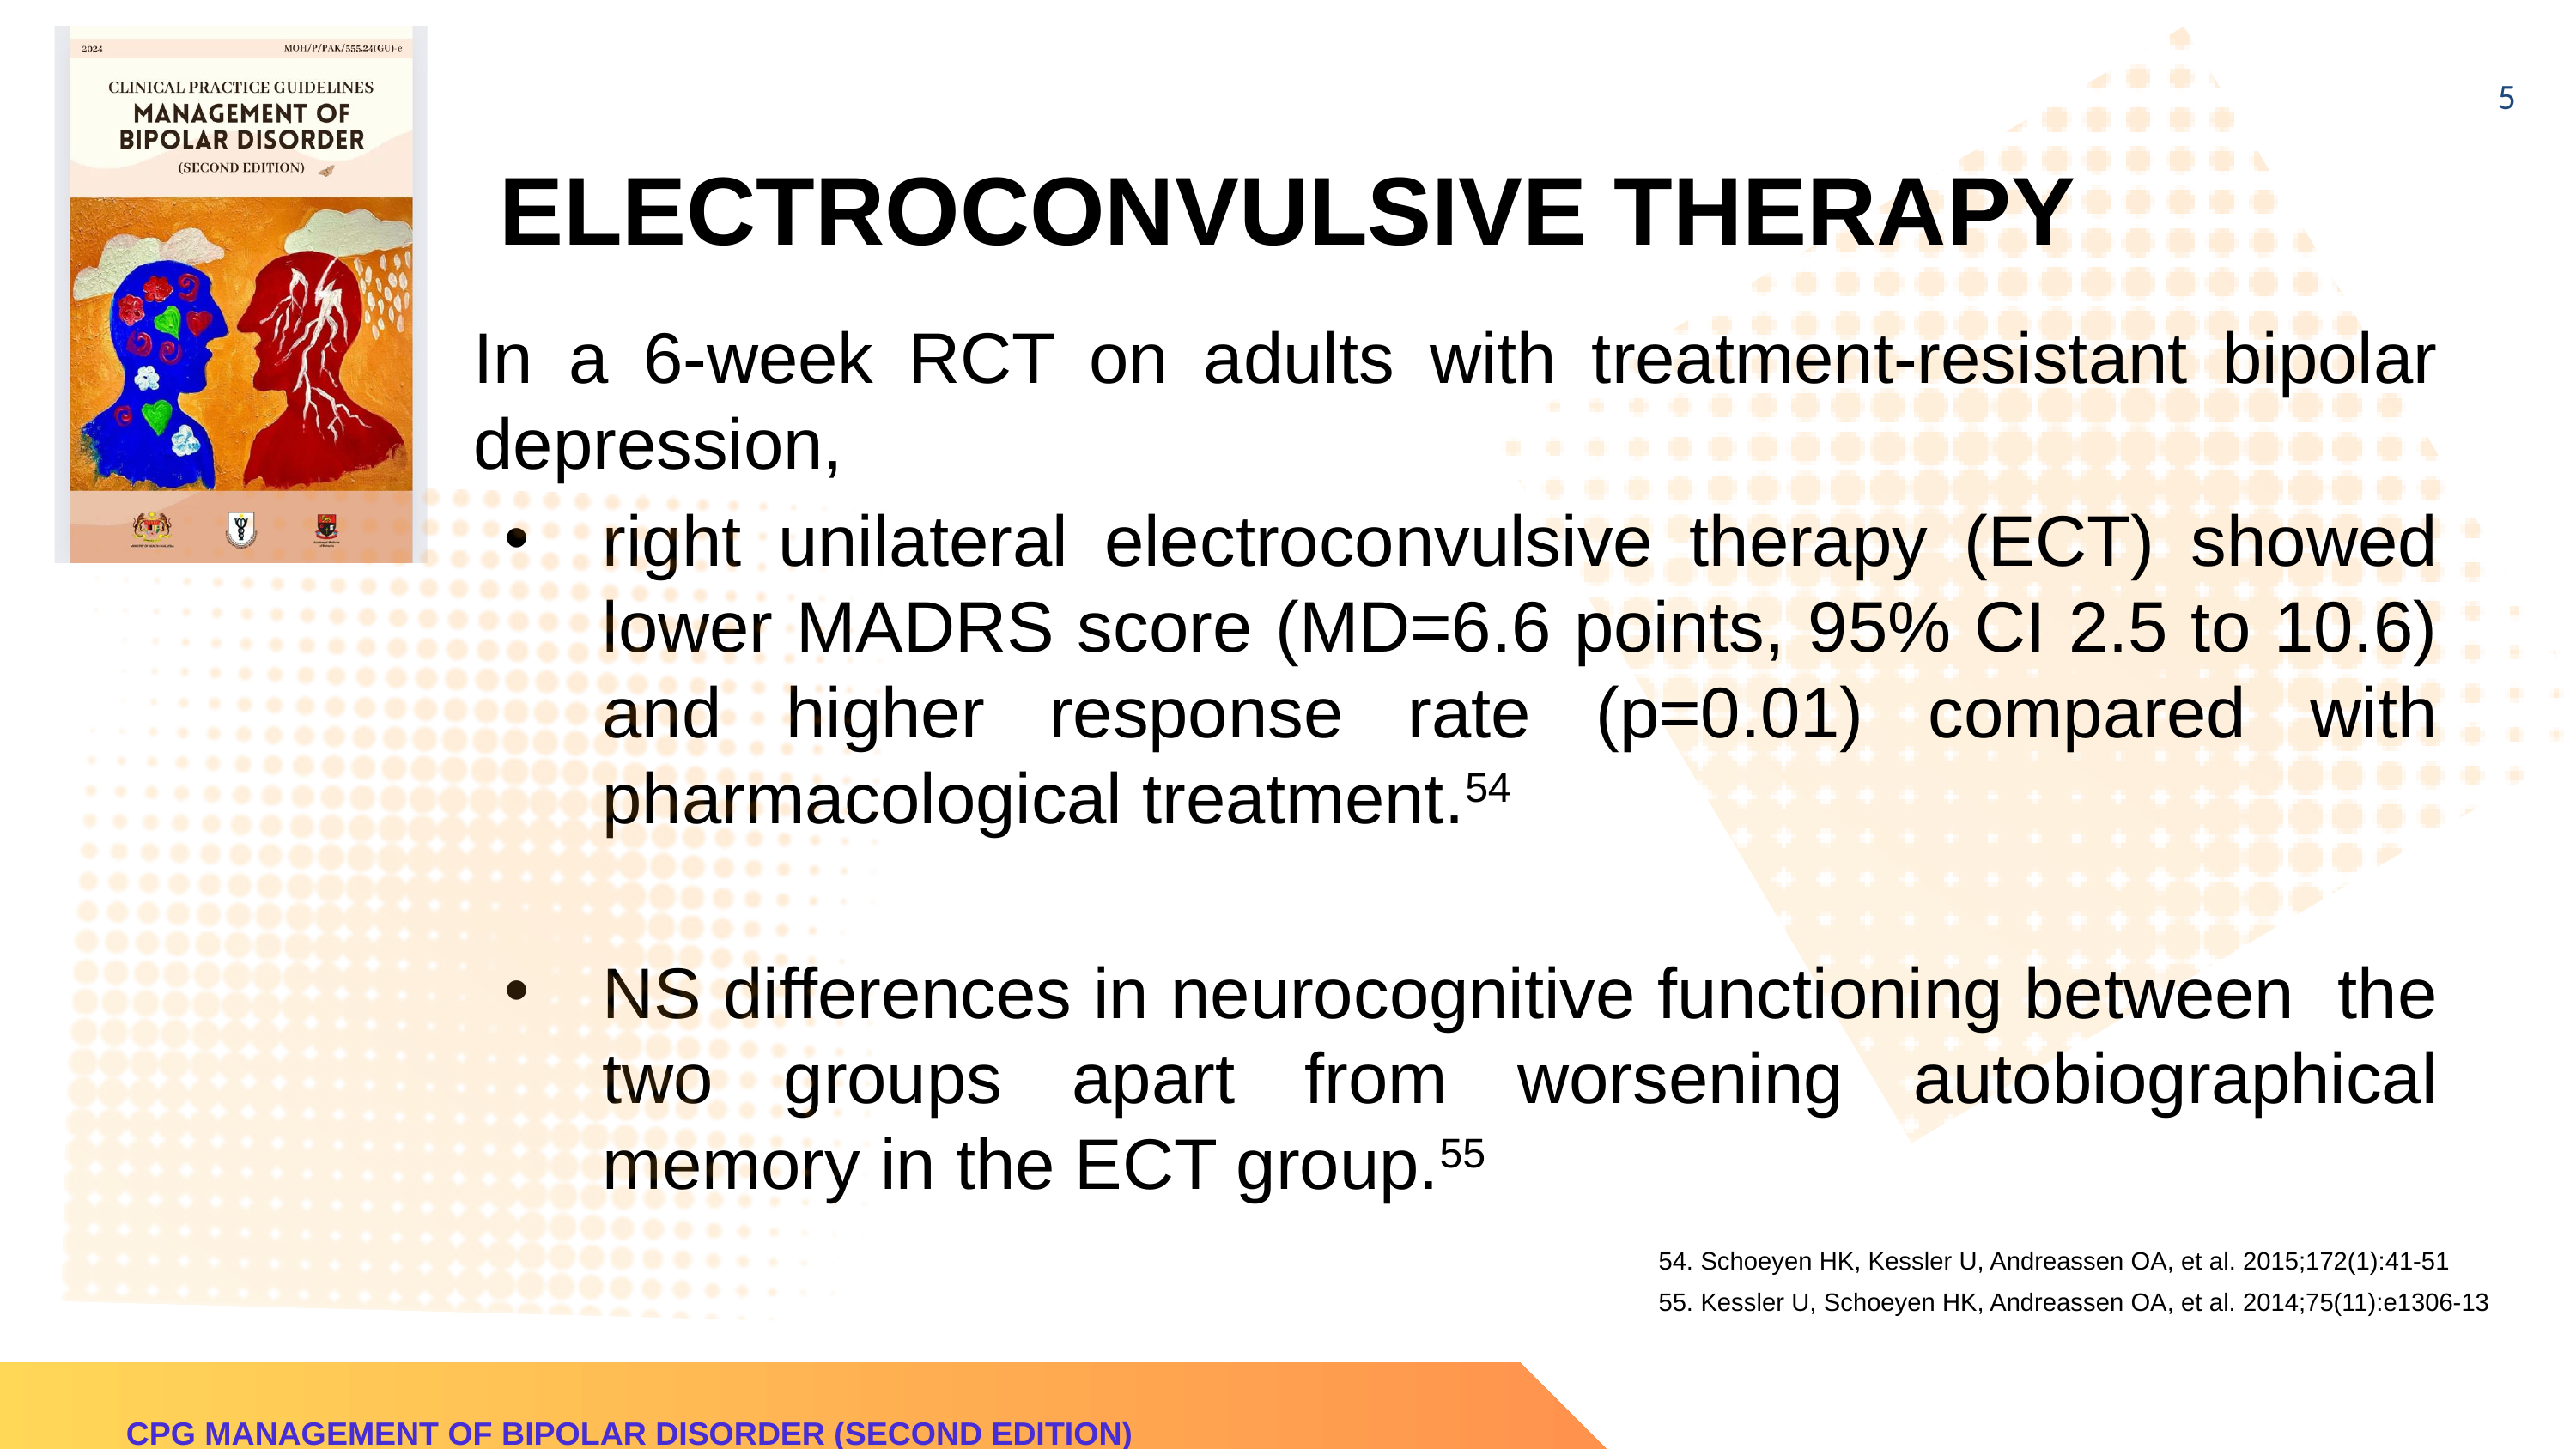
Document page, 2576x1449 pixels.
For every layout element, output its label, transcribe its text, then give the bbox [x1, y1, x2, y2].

picture [54, 26, 888, 1324]
slide_number 5 [2374, 39, 2530, 150]
text_box CPG MANAGEMENT OF BIPOLAR DISORDER (SECOND EDITION) [0, 1410, 1332, 1449]
text_box 54. Schoeyen HK, Kessler U, Andreassen OA, et al. 2015;172(1):41-51 55. Kessler U, Schoeyen HK, Andreassen OA, et al. 2014;75(11):e1306-13 [1645, 1239, 2576, 1323]
title ELECTROCONVULSIVE THERAPY [88, 124, 2488, 287]
list In a 6-week RCT on adults with treatment-resistant bipolar depression, right unilateral electroconvulsive therapy (ECT) showed lower MADRS score (MD=6.6 points, 95% CI 2.5 to 10.6) and higher response rate (p=0.01) compared with pharmacological treatment.54 NS differences in neurocognitive functioning between the two groups apart from worsening autobiographical memory in the ECT group.55 [460, 305, 2452, 1022]
